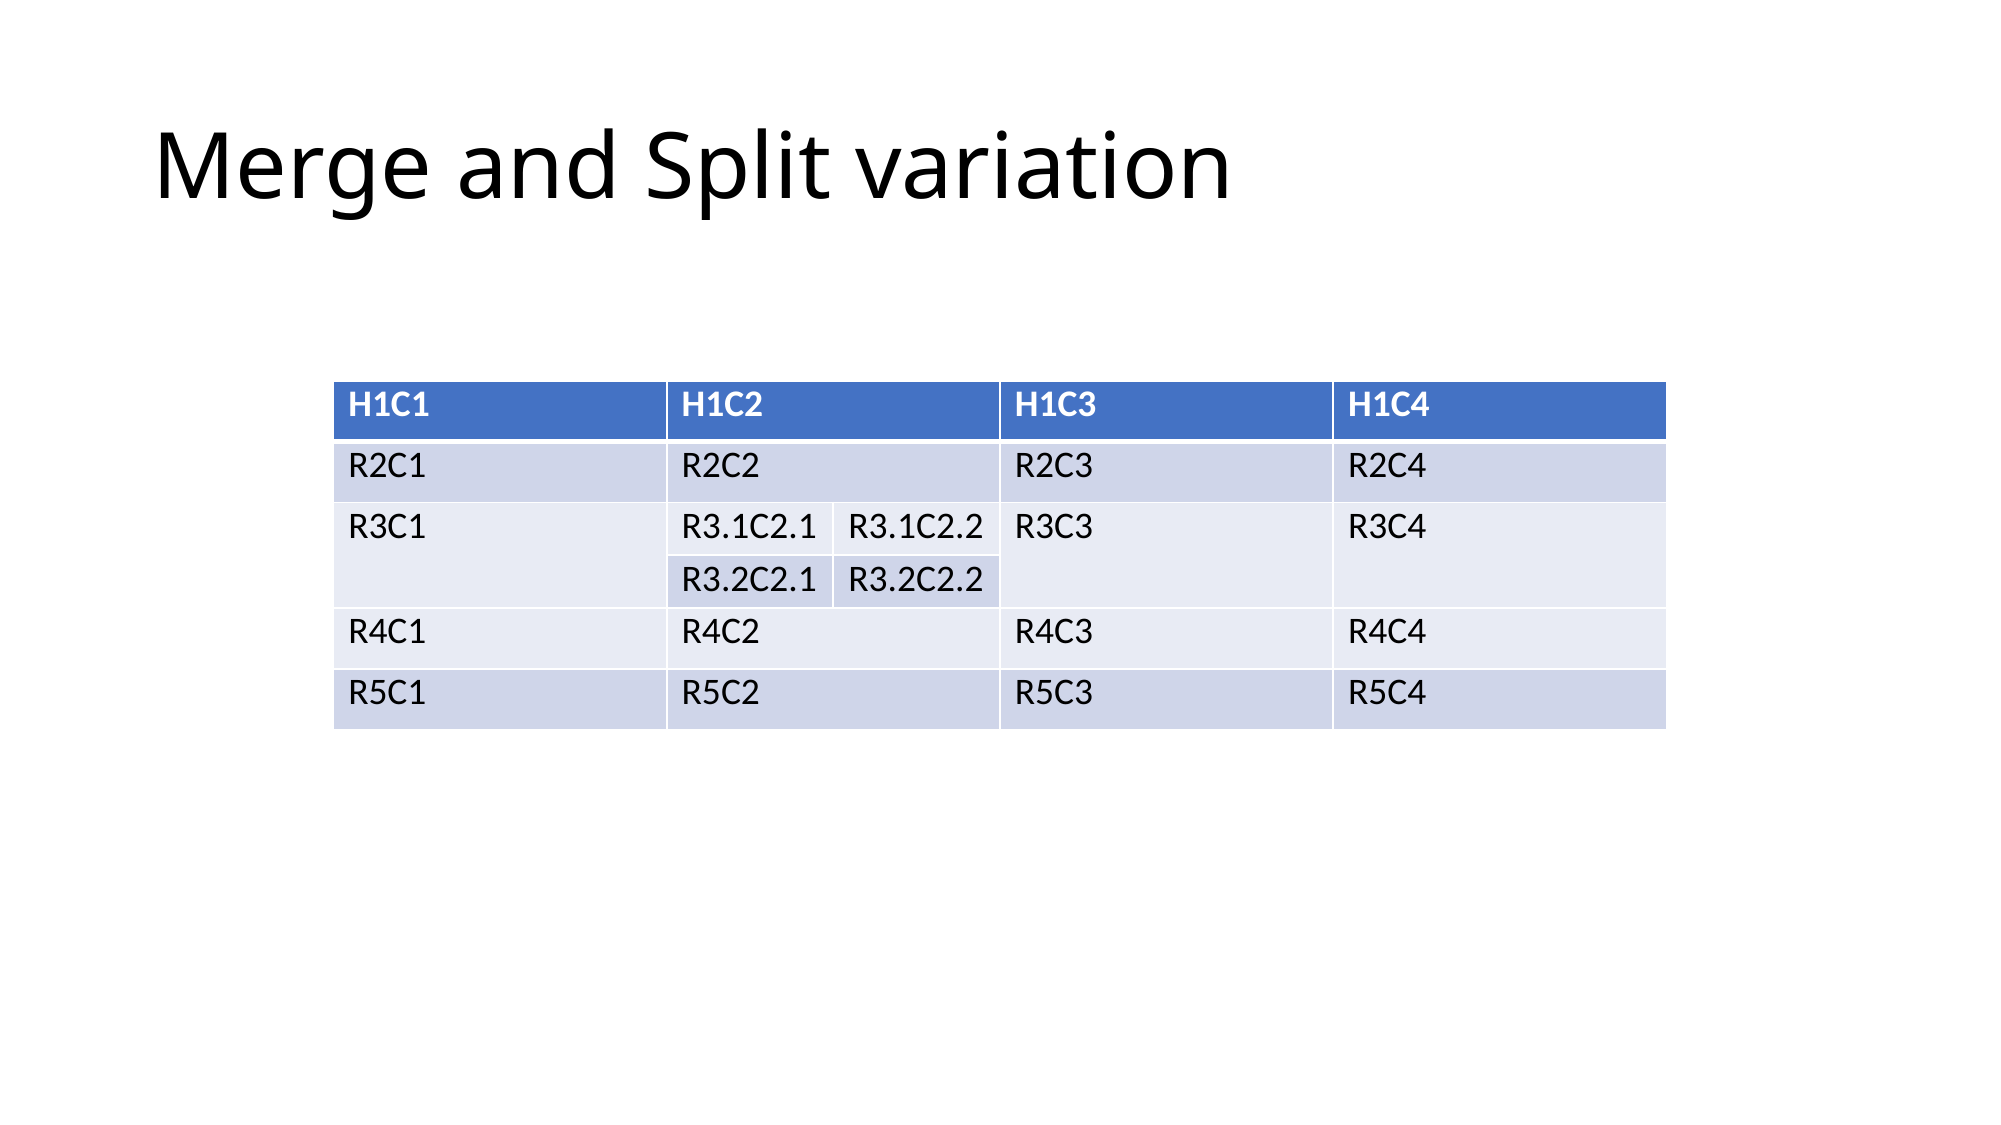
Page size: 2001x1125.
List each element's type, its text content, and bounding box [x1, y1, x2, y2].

table_cell R2C3 [1001, 444, 1332, 502]
table_cell R5C1 [334, 670, 666, 729]
table_cell R5C2 [668, 670, 999, 729]
table_header H1C1 [334, 382, 666, 439]
table_cell R5C3 [1001, 670, 1332, 729]
table_cell R2C4 [1334, 444, 1666, 502]
table_cell R4C4 [1334, 609, 1666, 668]
table_cell R4C2 [668, 609, 999, 668]
table_header H1C2 [668, 382, 999, 439]
table_cell R2C1 [334, 444, 666, 502]
table_cell R3.2C2.1 [668, 556, 832, 607]
table_cell R3.1C2.1 [668, 503, 832, 554]
table_cell R3.2C2.2 [834, 556, 999, 607]
table_header H1C4 [1334, 382, 1666, 439]
table_cell R3.1C2.2 [834, 503, 999, 554]
table_cell R3C4 [1334, 503, 1666, 607]
table_cell R4C1 [334, 609, 666, 668]
table_cell R4C3 [1001, 609, 1332, 668]
table_cell R5C4 [1334, 670, 1666, 729]
table_cell R3C1 [334, 503, 666, 607]
table_cell R3C3 [1001, 503, 1332, 607]
table_header H1C3 [1001, 382, 1332, 439]
table_cell R2C2 [668, 444, 999, 502]
title Merge and Split variation [137, 59, 1863, 278]
